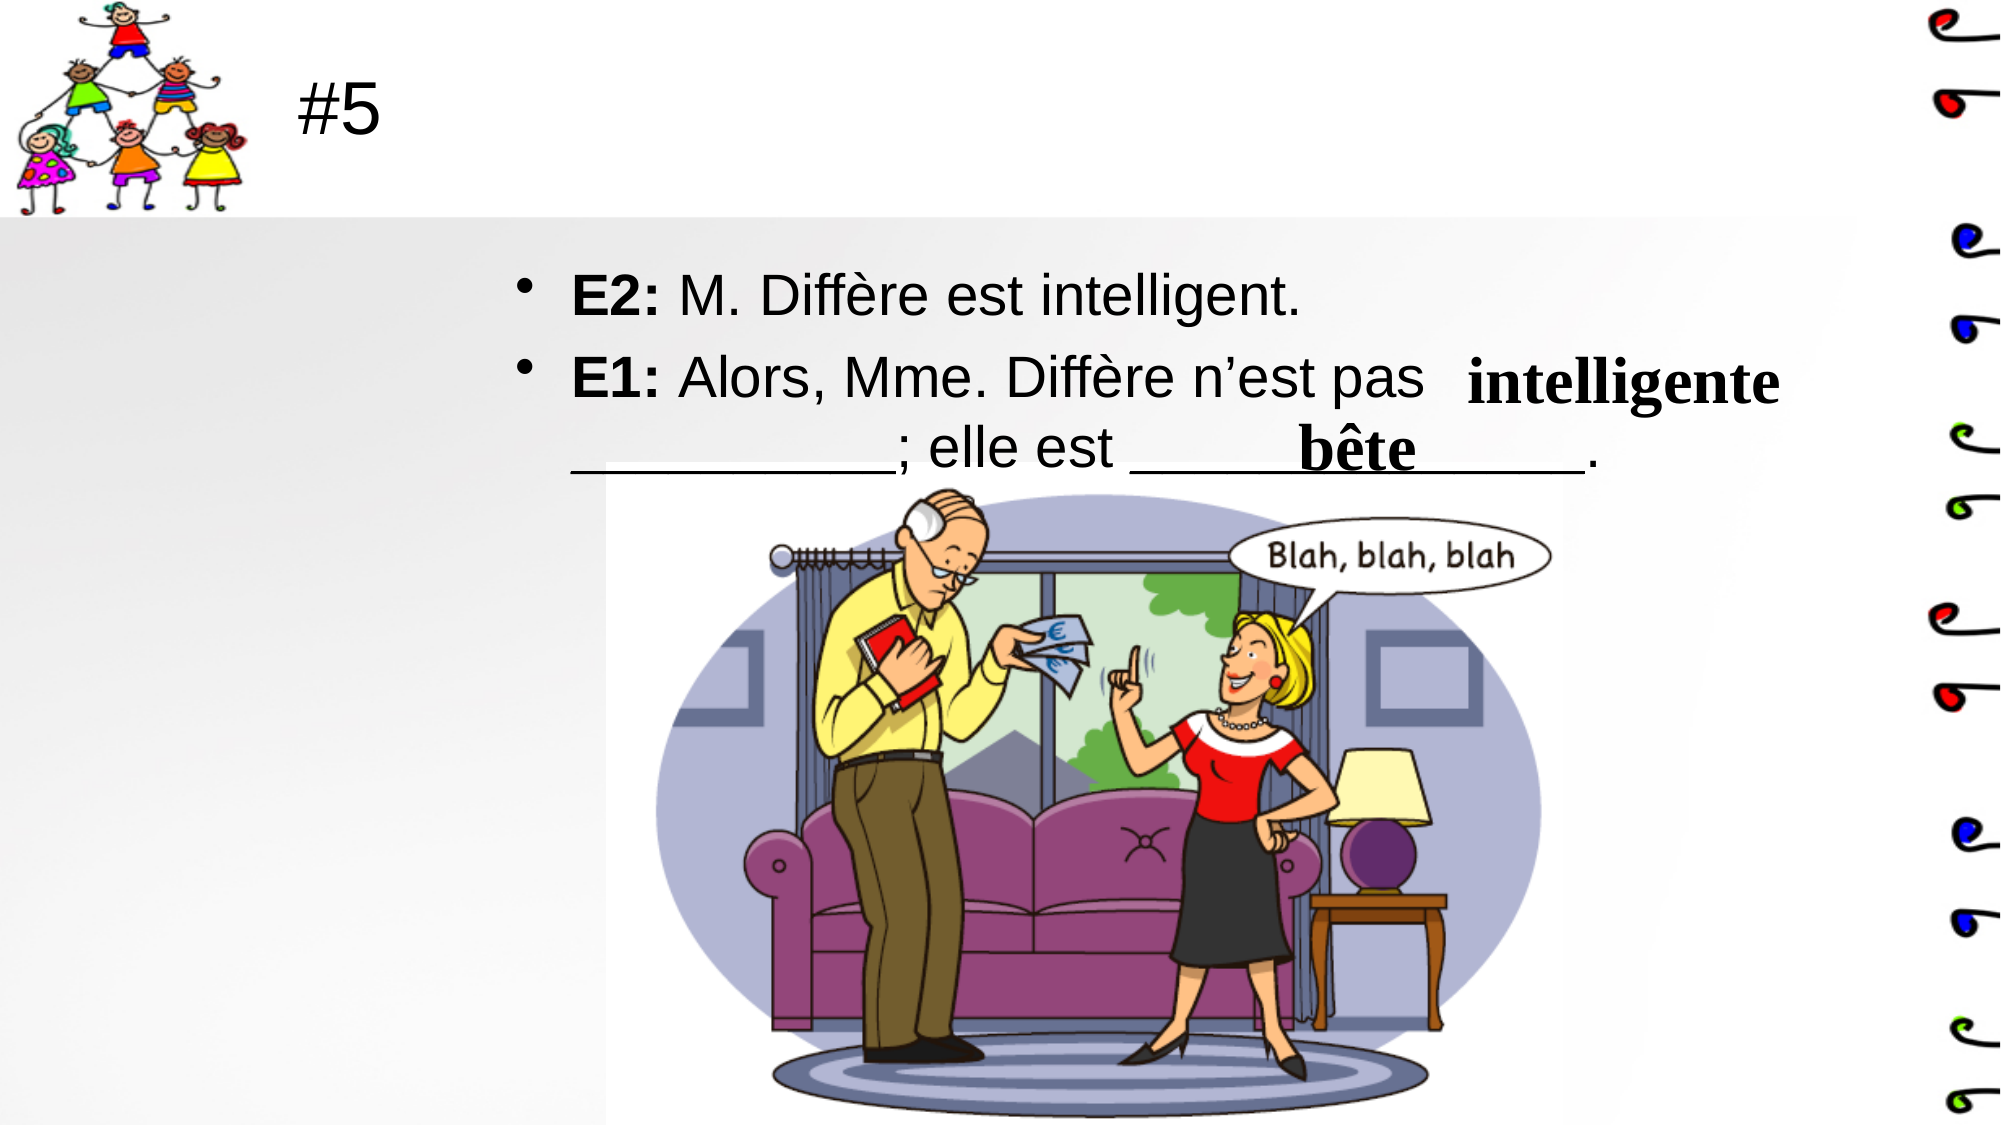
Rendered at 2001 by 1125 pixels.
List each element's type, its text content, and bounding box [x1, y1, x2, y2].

list E2: M. Diffère est intelligent. E1: Alors, Mme. Diffère n’est pas __________; elle est ______________. [499, 249, 1713, 1088]
text_box bête [1283, 396, 1622, 491]
picture [0, 0, 2001, 1125]
text_box intelligente [1452, 329, 1840, 425]
title #5 [283, 16, 1951, 192]
